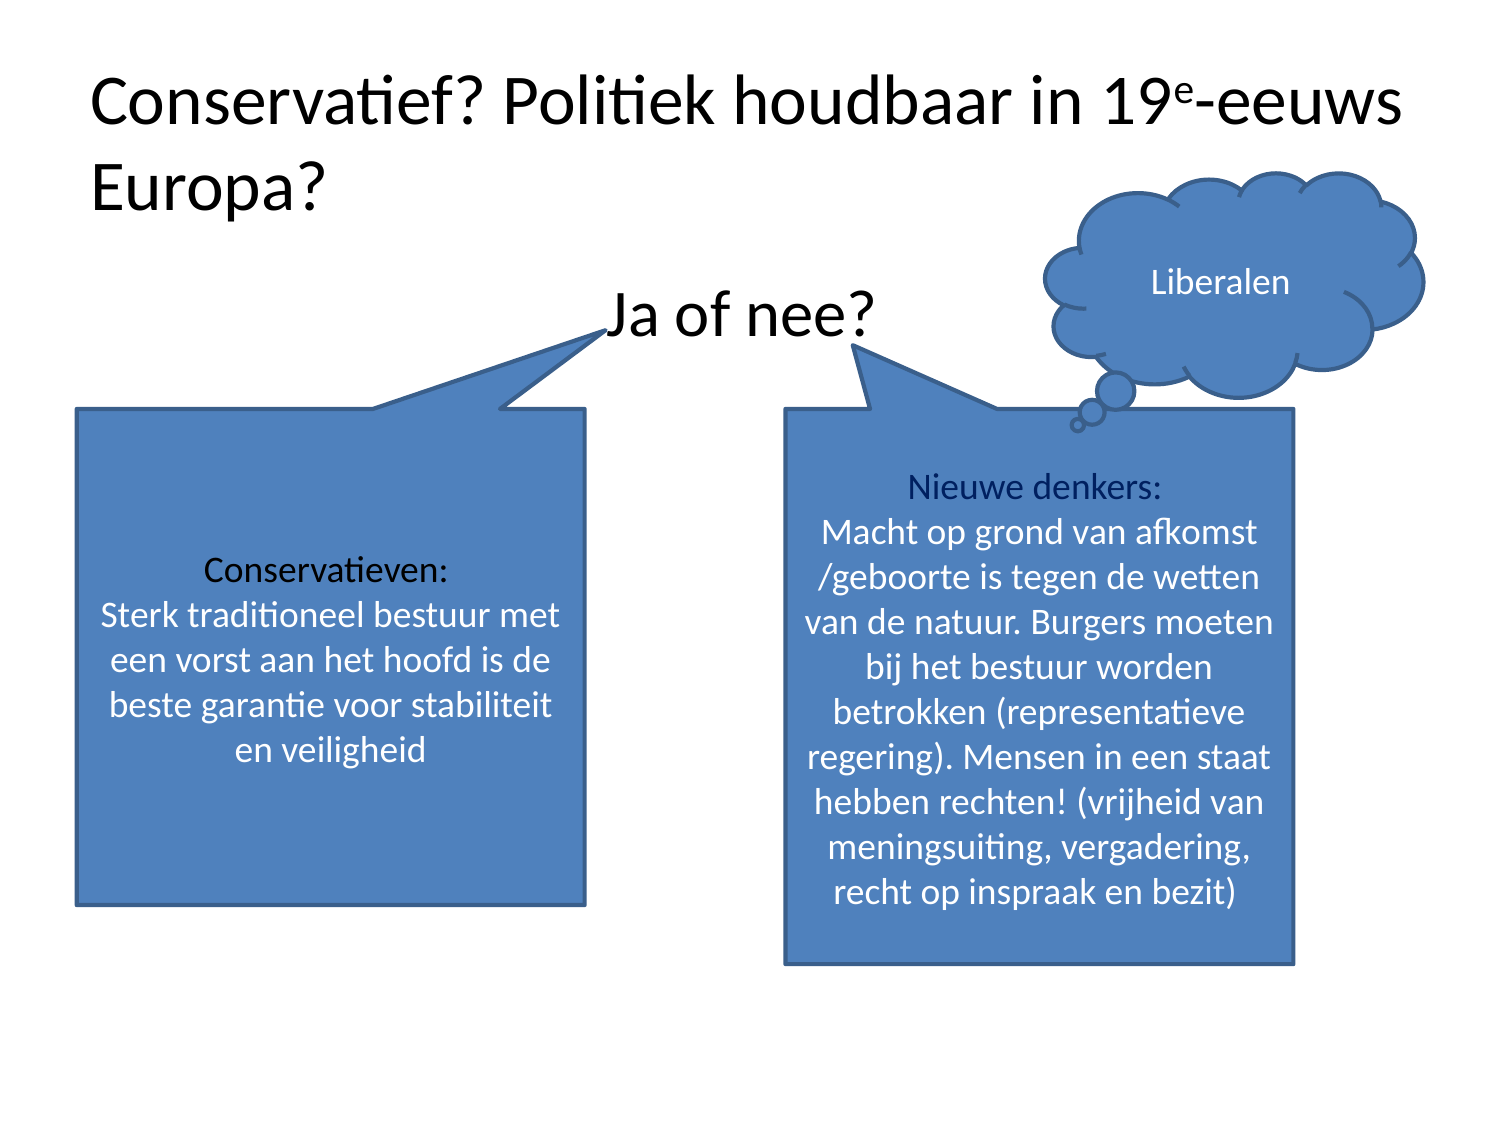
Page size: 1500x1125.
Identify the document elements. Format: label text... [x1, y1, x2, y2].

text_box Nieuwe denkers: Macht op grond van afkomst /geboorte is tegen de wetten van de natuur. Burgers moeten bij het bestuur worden betrokken (representatieve regering). Mensen in een staat hebben rechten! (vrijheid van meningsuiting, vergadering, recht op inspraak en bezit) [783, 343, 1296, 967]
title Conservatief? Politiek houdbaar in 19e-eeuws Europa? [75, 45, 1425, 233]
text_box Conservatieven: Sterk traditioneel bestuur met een vorst aan het hoofd is de beste garantie voor stabiliteit en veiligheid [74, 328, 608, 908]
list Ja of nee? [75, 262, 1425, 1005]
text_box Liberalen [1042, 171, 1426, 434]
